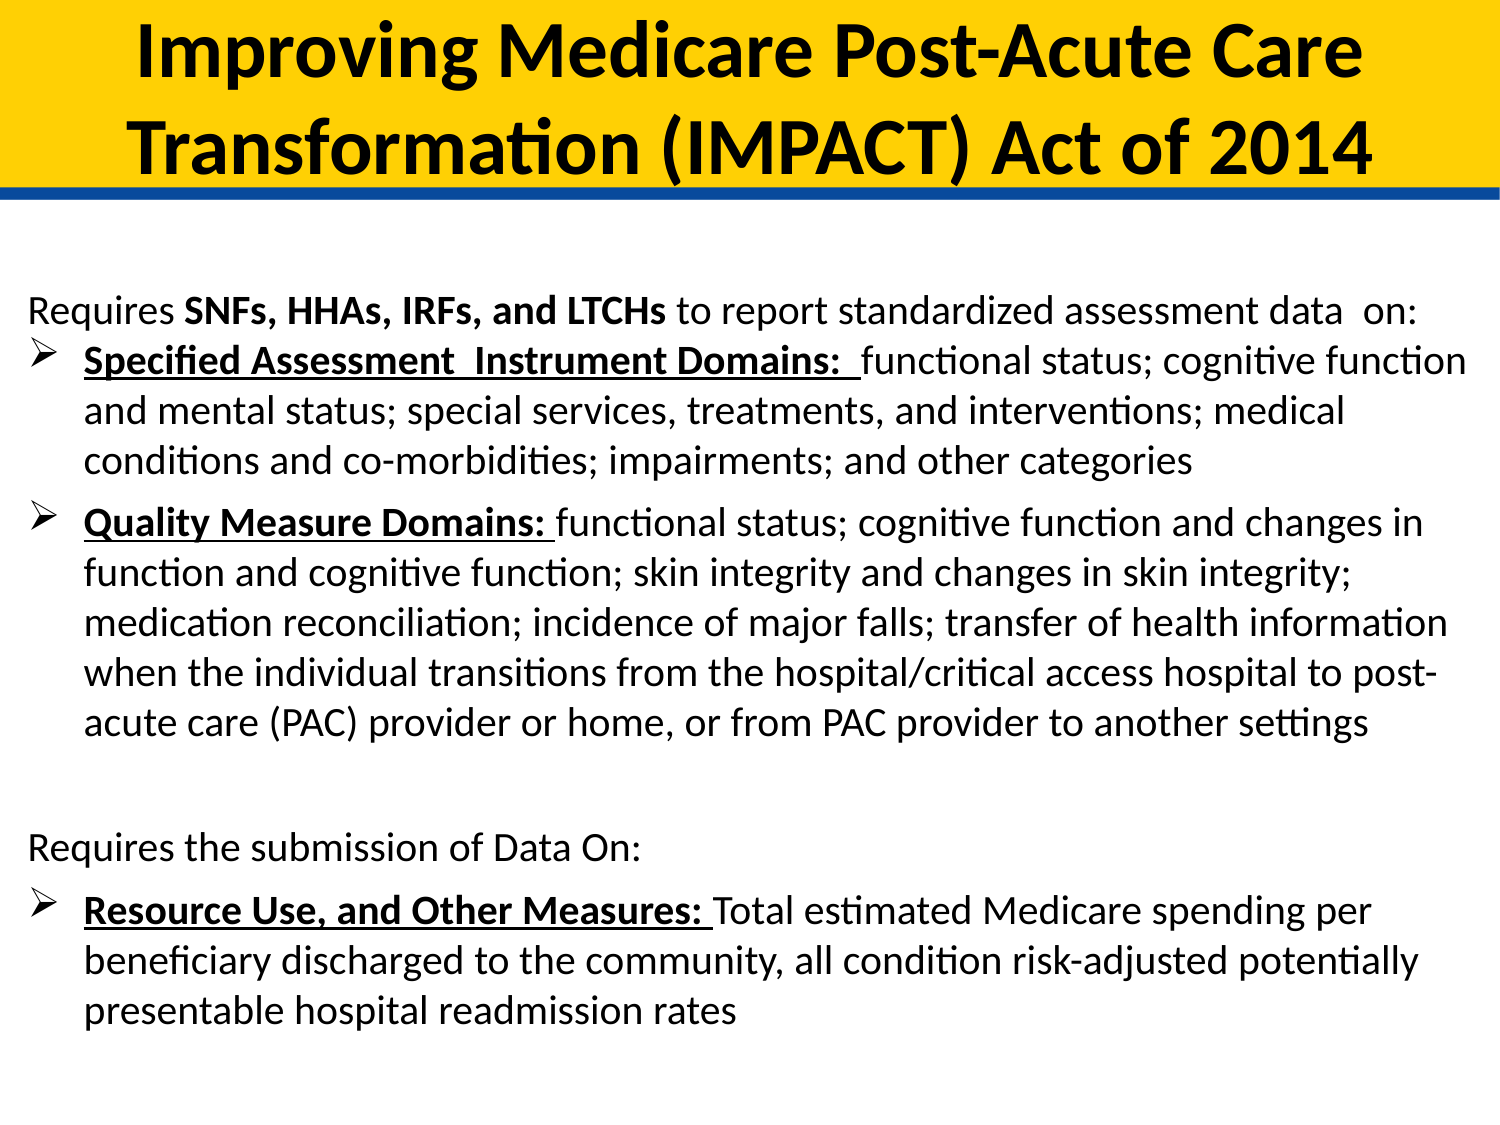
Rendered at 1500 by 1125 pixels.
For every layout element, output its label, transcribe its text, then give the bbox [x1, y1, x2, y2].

title Improving Medicare Post-Acute Care Transformation (IMPACT) Act of 2014 [0, 0, 1500, 188]
list Requires SNFs, HHAs, IRFs, and LTCHs to report standardized assessment data on: Specified Assessment Instrument Domains: functional status; cognitive function and mental status; special services, treatments, and interventions; medical conditions and co-morbidities; impairments; and other categories Quality Measure Domains: functional status; cognitive function and changes in function and cognitive function; skin integrity and changes in skin integrity; medication reconciliation; incidence of major falls; transfer of health information when the individual transitions from the hospital/critical access hospital to post-acute care (PAC) provider or home, or from PAC provider to another settings Requires the submission of Data On: Resource Use, and Other Measures: Total estimated Medicare spending per beneficiary discharged to the community, all condition risk-adjusted potentially presentable hospital readmission rates [12, 201, 1499, 1125]
